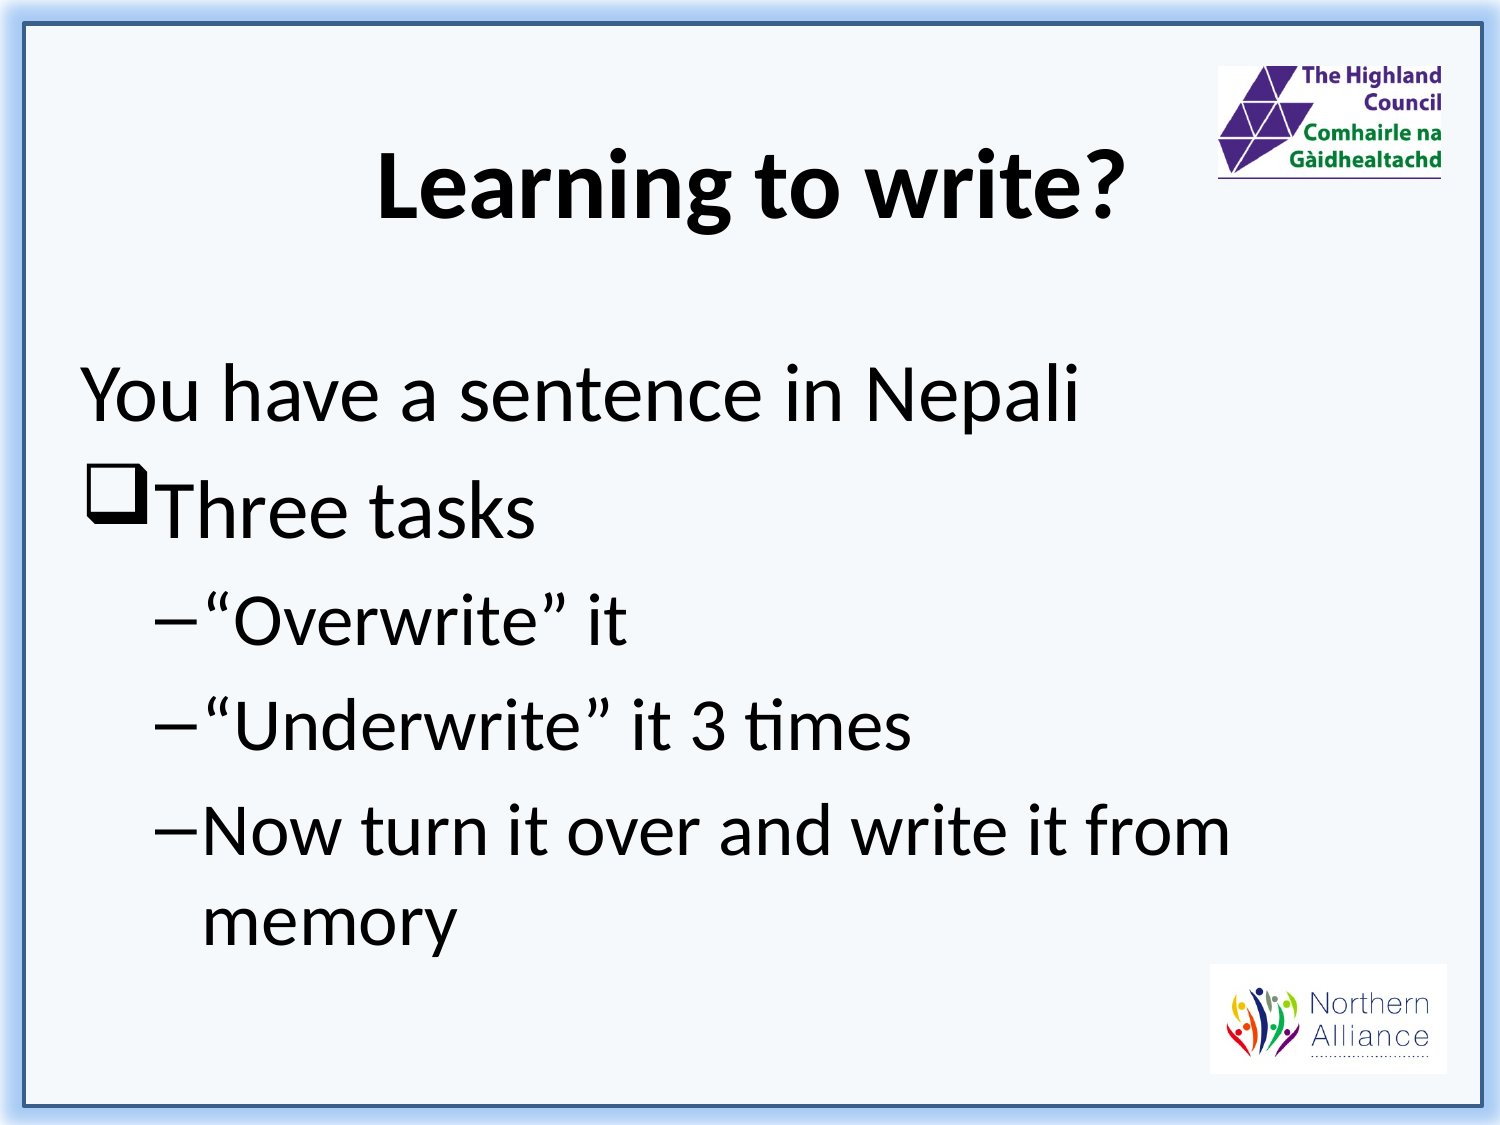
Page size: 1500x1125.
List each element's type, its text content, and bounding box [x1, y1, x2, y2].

picture [1210, 963, 1448, 1075]
text_box [22, 21, 1484, 1108]
picture [1218, 66, 1441, 179]
title Learning to write? [78, 84, 1428, 272]
list You have a sentence in Nepali Three tasks “Overwrite” it “Underwrite” it 3 times Now turn it over and write it from memory [64, 330, 1441, 1074]
